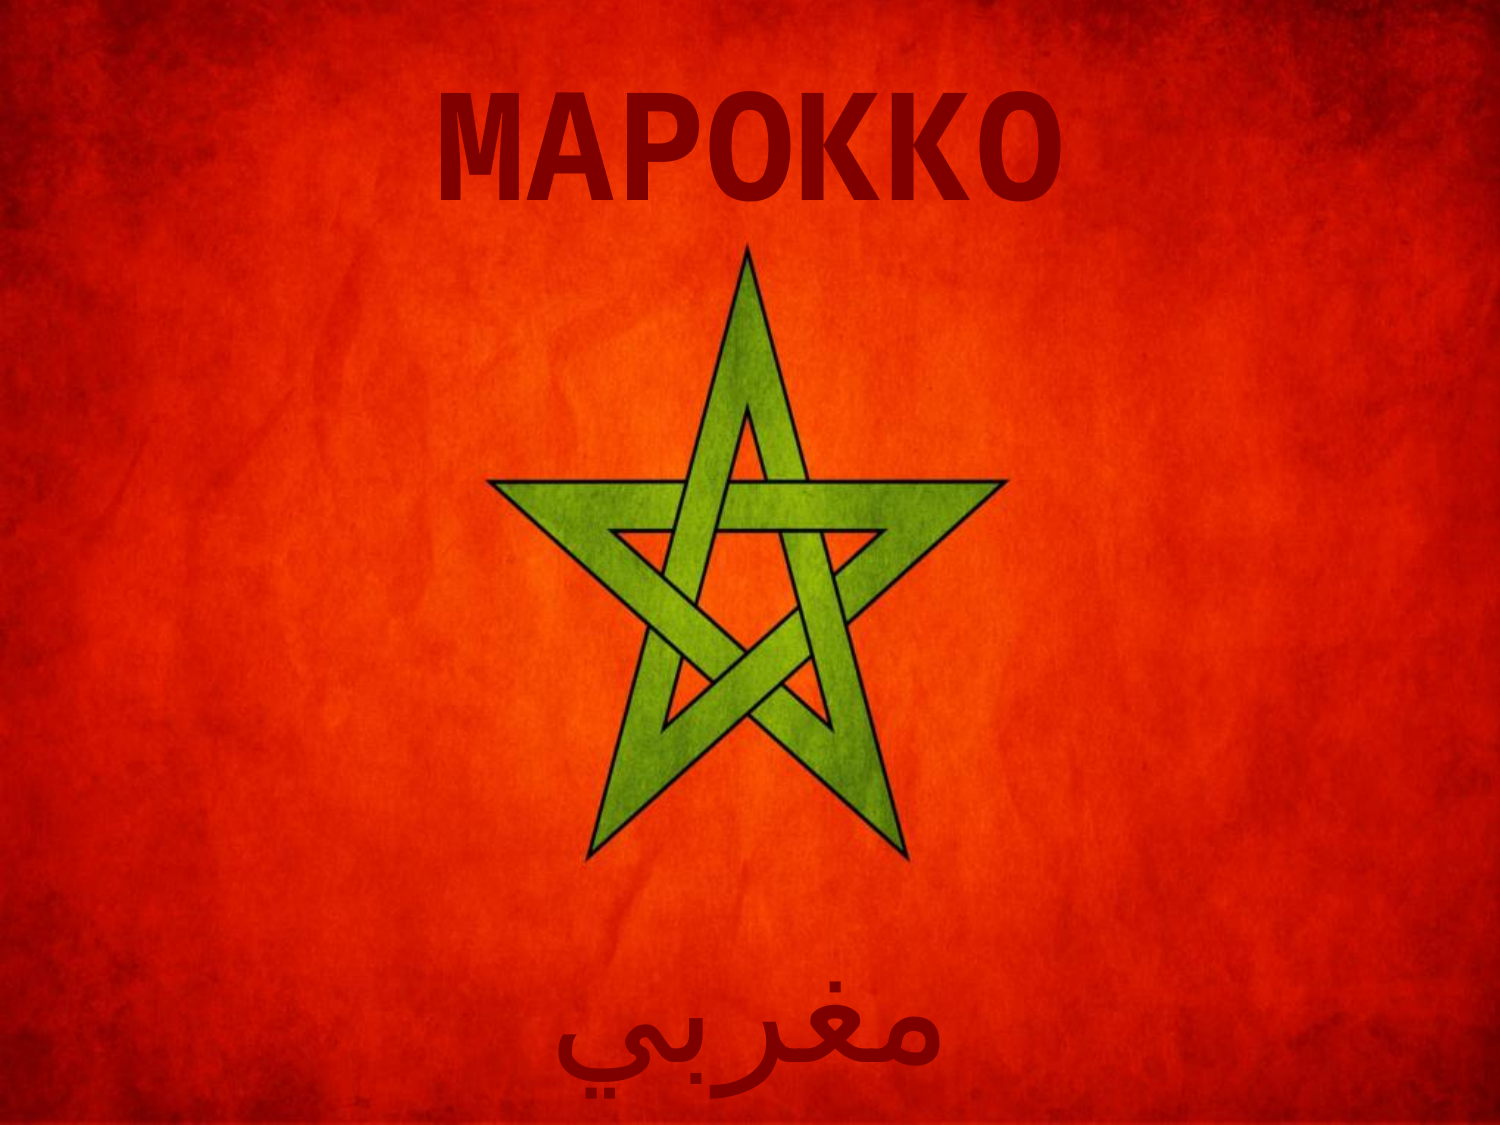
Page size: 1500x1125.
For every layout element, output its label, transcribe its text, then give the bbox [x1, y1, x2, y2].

picture [0, 0, 1500, 1125]
text_box МАРОККО [420, 42, 1081, 238]
text_box مغربي [535, 905, 967, 1100]
